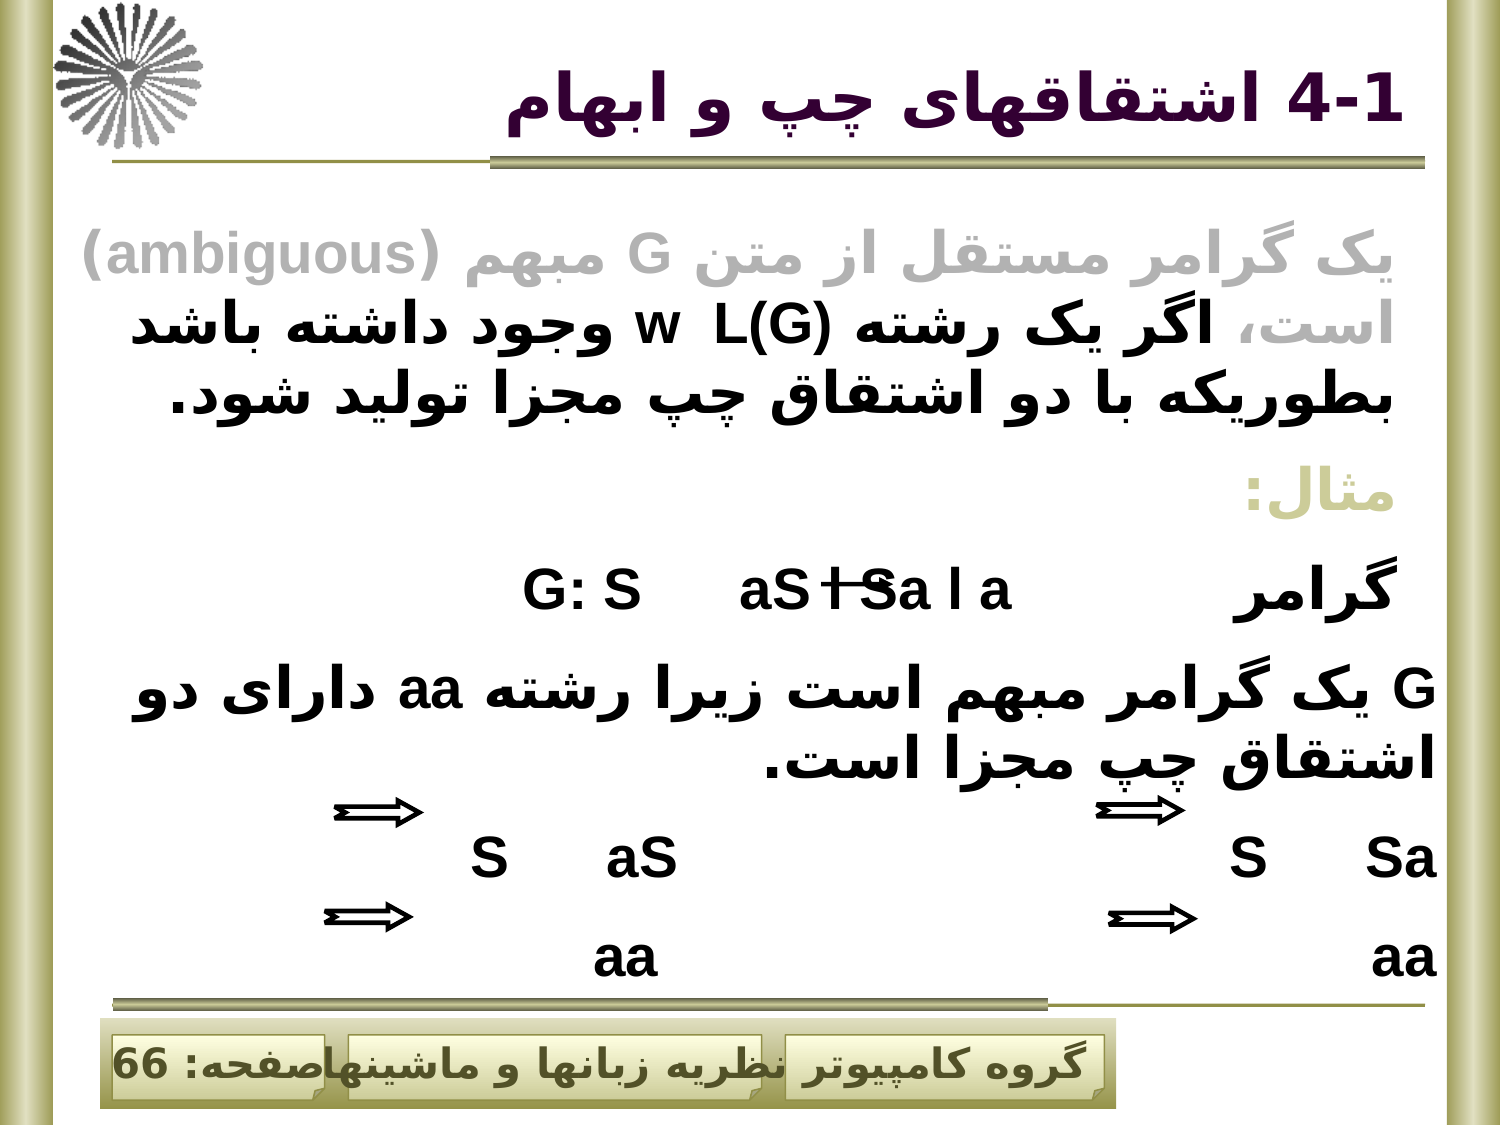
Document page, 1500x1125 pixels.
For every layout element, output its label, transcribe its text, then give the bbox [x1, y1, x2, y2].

text_box یک گرامر مستقل از متن G مبهم (ambiguous) است، اگر یک رشته w L(G) وجود داشته باشد بطوریکه با دو اشتقاق چپ مجزا تولید شود. [53, 207, 1412, 433]
title 4-1 اشتقاقهای چپ و ابهام [147, 42, 1423, 147]
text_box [17, 443, 1454, 951]
